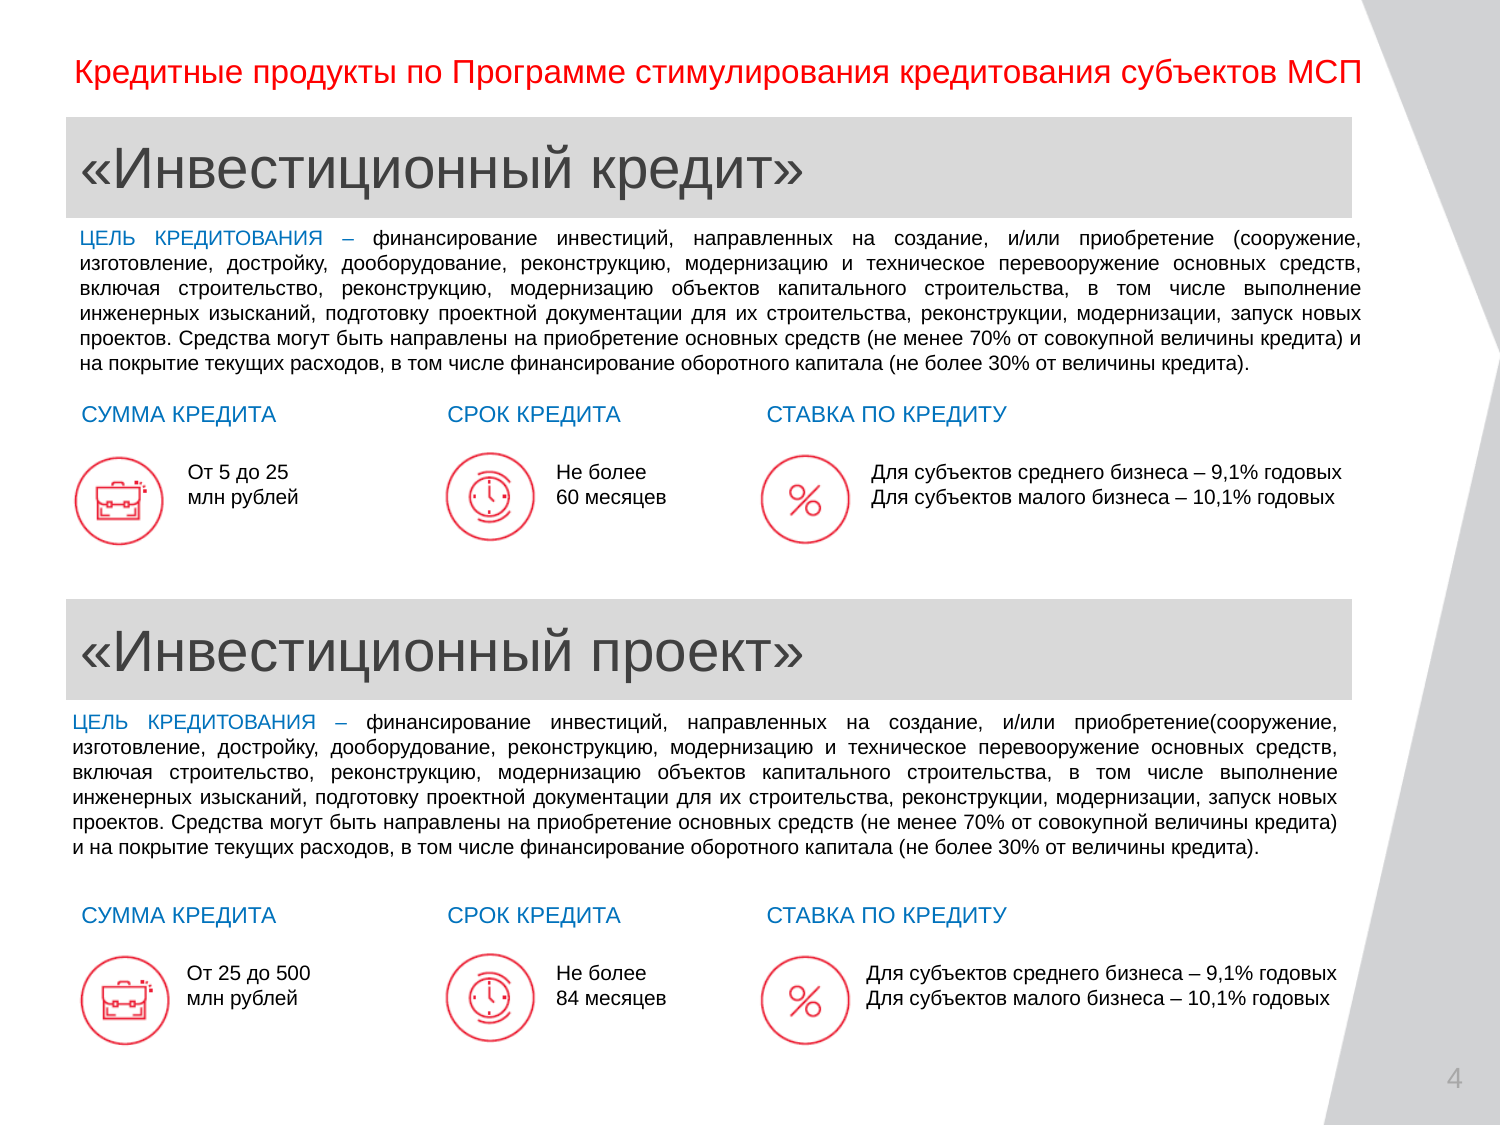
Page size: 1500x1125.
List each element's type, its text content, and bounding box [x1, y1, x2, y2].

text_box СРОК КРЕДИТА [432, 392, 637, 435]
text_box ЦЕЛЬ КРЕДИТОВАНИЯ – финансирование инвестиций, направленных на создание, и/или приобретение(сооружение, изготовление, достройку, дооборудование, реконструкцию, модернизацию и техническое перевооружение основных средств, включая строительство, реконструкцию, модернизацию объектов капитального строительства, в том числе выполнение инженерных изысканий, подготовку проектной документации для их строительства, реконструкции, модернизации, запуск новых проектов. Средства могут быть направлены на приобретение основных средств (не менее 70% от совокупной величины кредита) и на покрытие текущих расходов, в том числе финансирование оборотного капитала (не более 30% от величины кредита). [57, 701, 1353, 866]
text_box Для субъектов среднего бизнеса – 9,1% годовых Для субъектов малого бизнеса – 10,1% годовых [860, 952, 1353, 1018]
text_box От 5 до 25 млн рублей [172, 451, 314, 516]
table_header «Инвестиционный проект» [66, 599, 1352, 700]
text_box СТАВКА ПО КРЕДИТУ [751, 893, 1022, 936]
text_box От 25 до 500 млн рублей [177, 952, 326, 1017]
text_box СРОК КРЕДИТА [432, 893, 637, 936]
text_box Для субъектов среднего бизнеса – 9,1% годовых Для субъектов малого бизнеса – 10,1% годовых [860, 451, 1358, 541]
text_box Не более 60 месяцев [544, 451, 682, 516]
text_box ЦЕЛЬ КРЕДИТОВАНИЯ – финансирование инвестиций, направленных на создание, и/или приобретение (сооружение, изготовление, достройку, дооборудование, реконструкцию, модернизацию и техническое перевооружение основных средств, включая строительство, реконструкцию, модернизацию объектов капитального строительства, в том числе выполнение инженерных изысканий, подготовку проектной документации для их строительства, реконструкции, модернизации, запуск новых проектов. Средства могут быть направлены на приобретение основных средств (не менее 70% от совокупной величины кредита) и на покрытие текущих расходов, в том числе финансирование оборотного капитала (не более 30% от величины кредита). [64, 217, 1376, 382]
table_header «Инвестиционный кредит» [66, 117, 1352, 217]
text_box СУММА КРЕДИТА [66, 893, 292, 936]
text_box Кредитные продукты по Программе стимулирования кредитования субъектов МСП [59, 42, 1380, 98]
text_box СТАВКА ПО КРЕДИТУ [751, 392, 1022, 435]
text_box Не более 84 месяцев [544, 952, 682, 1017]
text_box СУММА КРЕДИТА [66, 392, 292, 435]
slide_number 4 [1128, 1046, 1478, 1107]
picture [0, 0, 1500, 1125]
